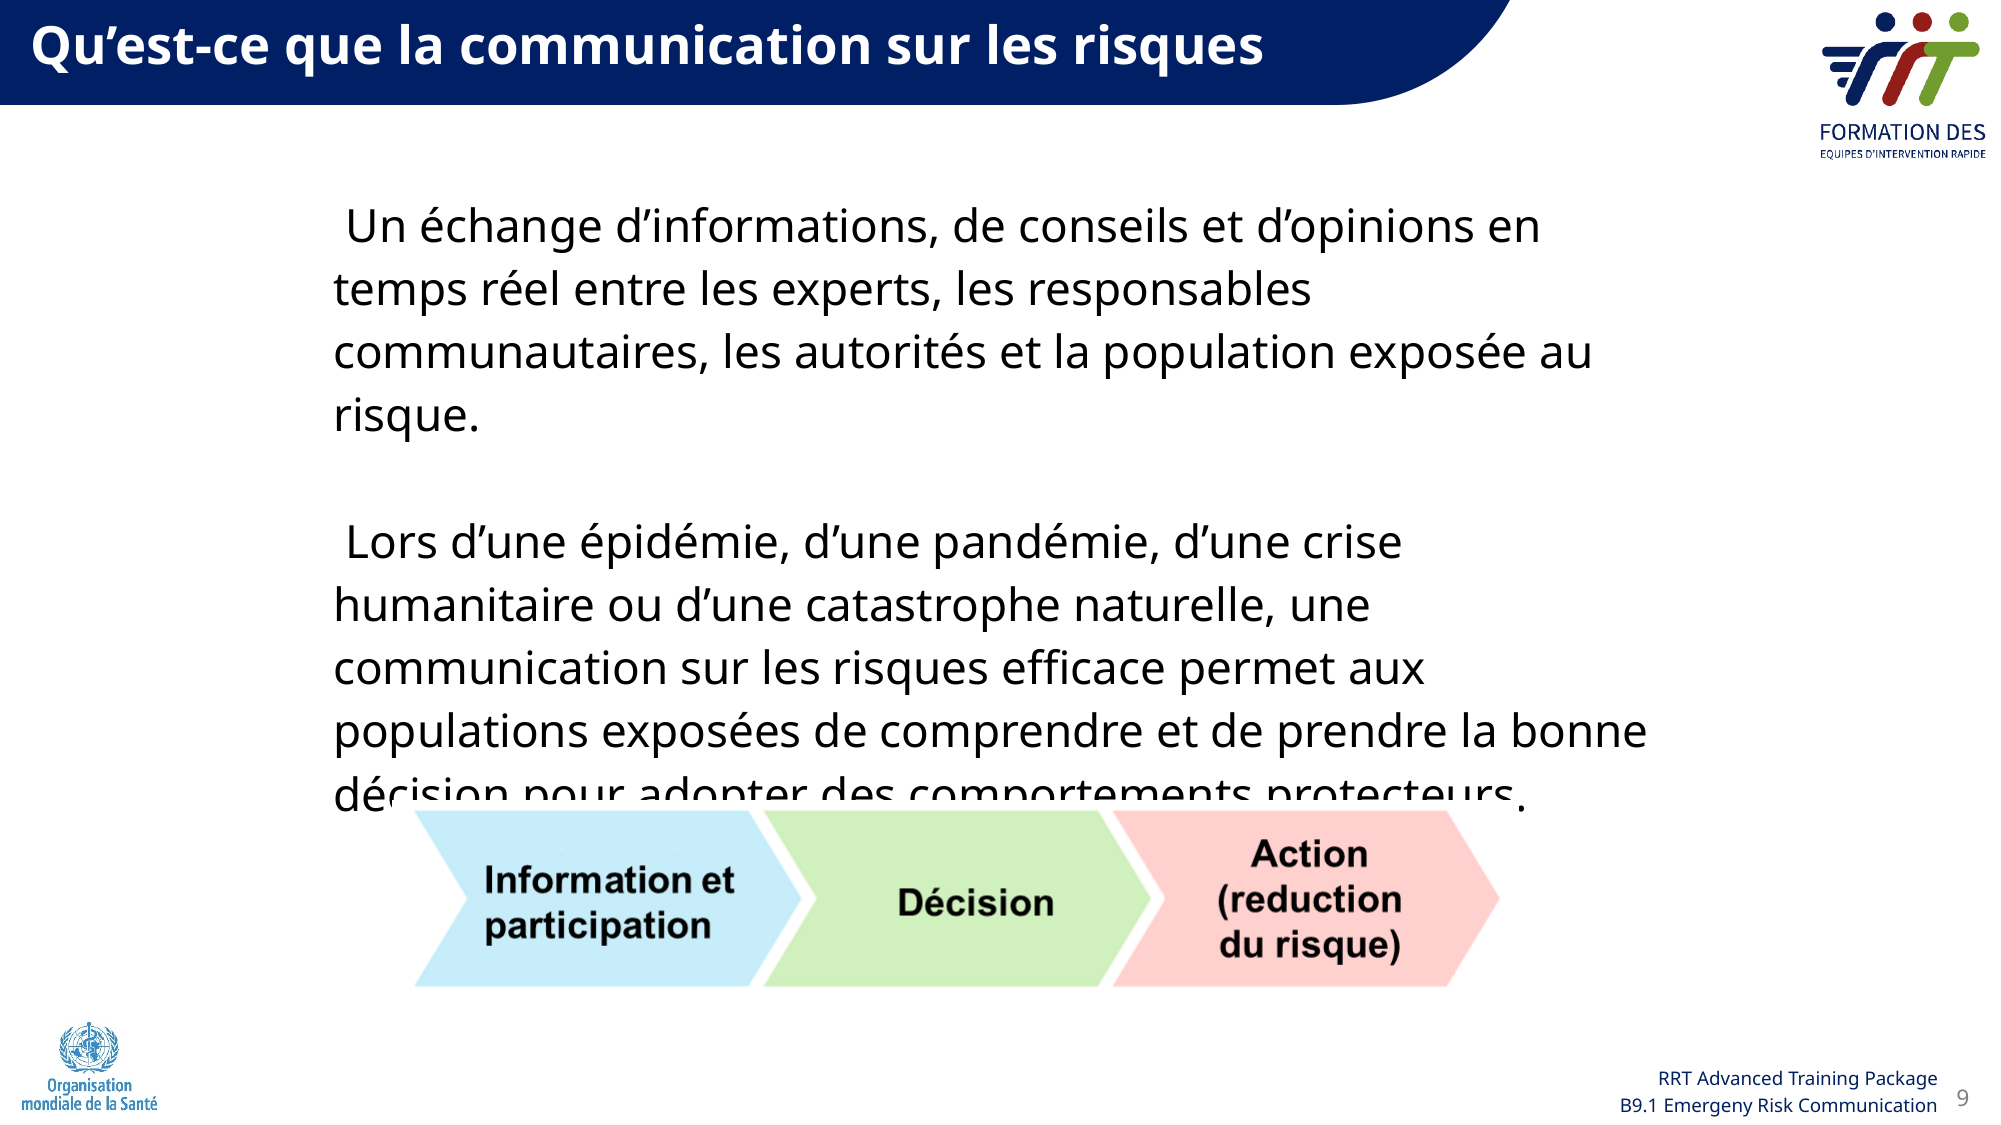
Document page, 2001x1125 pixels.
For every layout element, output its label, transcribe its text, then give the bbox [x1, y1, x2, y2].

picture [392, 800, 1520, 1005]
picture [0, 0, 1533, 105]
list Un échange d’informations, de conseils et d’opinions en temps réel entre les experts, les responsables communautaires, les autorités et la population exposée au risque. Lors d’une épidémie, d’une pandémie, d’une crise humanitaire ou d’une catastrophe naturelle, une communication sur les risques efficace permet aux populations exposées de comprendre et de prendre la bonne décision pour adopter des comportements protecteurs. [325, 180, 1675, 945]
picture [1820, 11, 1986, 160]
picture [20, 1020, 158, 1111]
text_box Qu’est-ce que la communication sur les risques [22, 0, 1490, 101]
